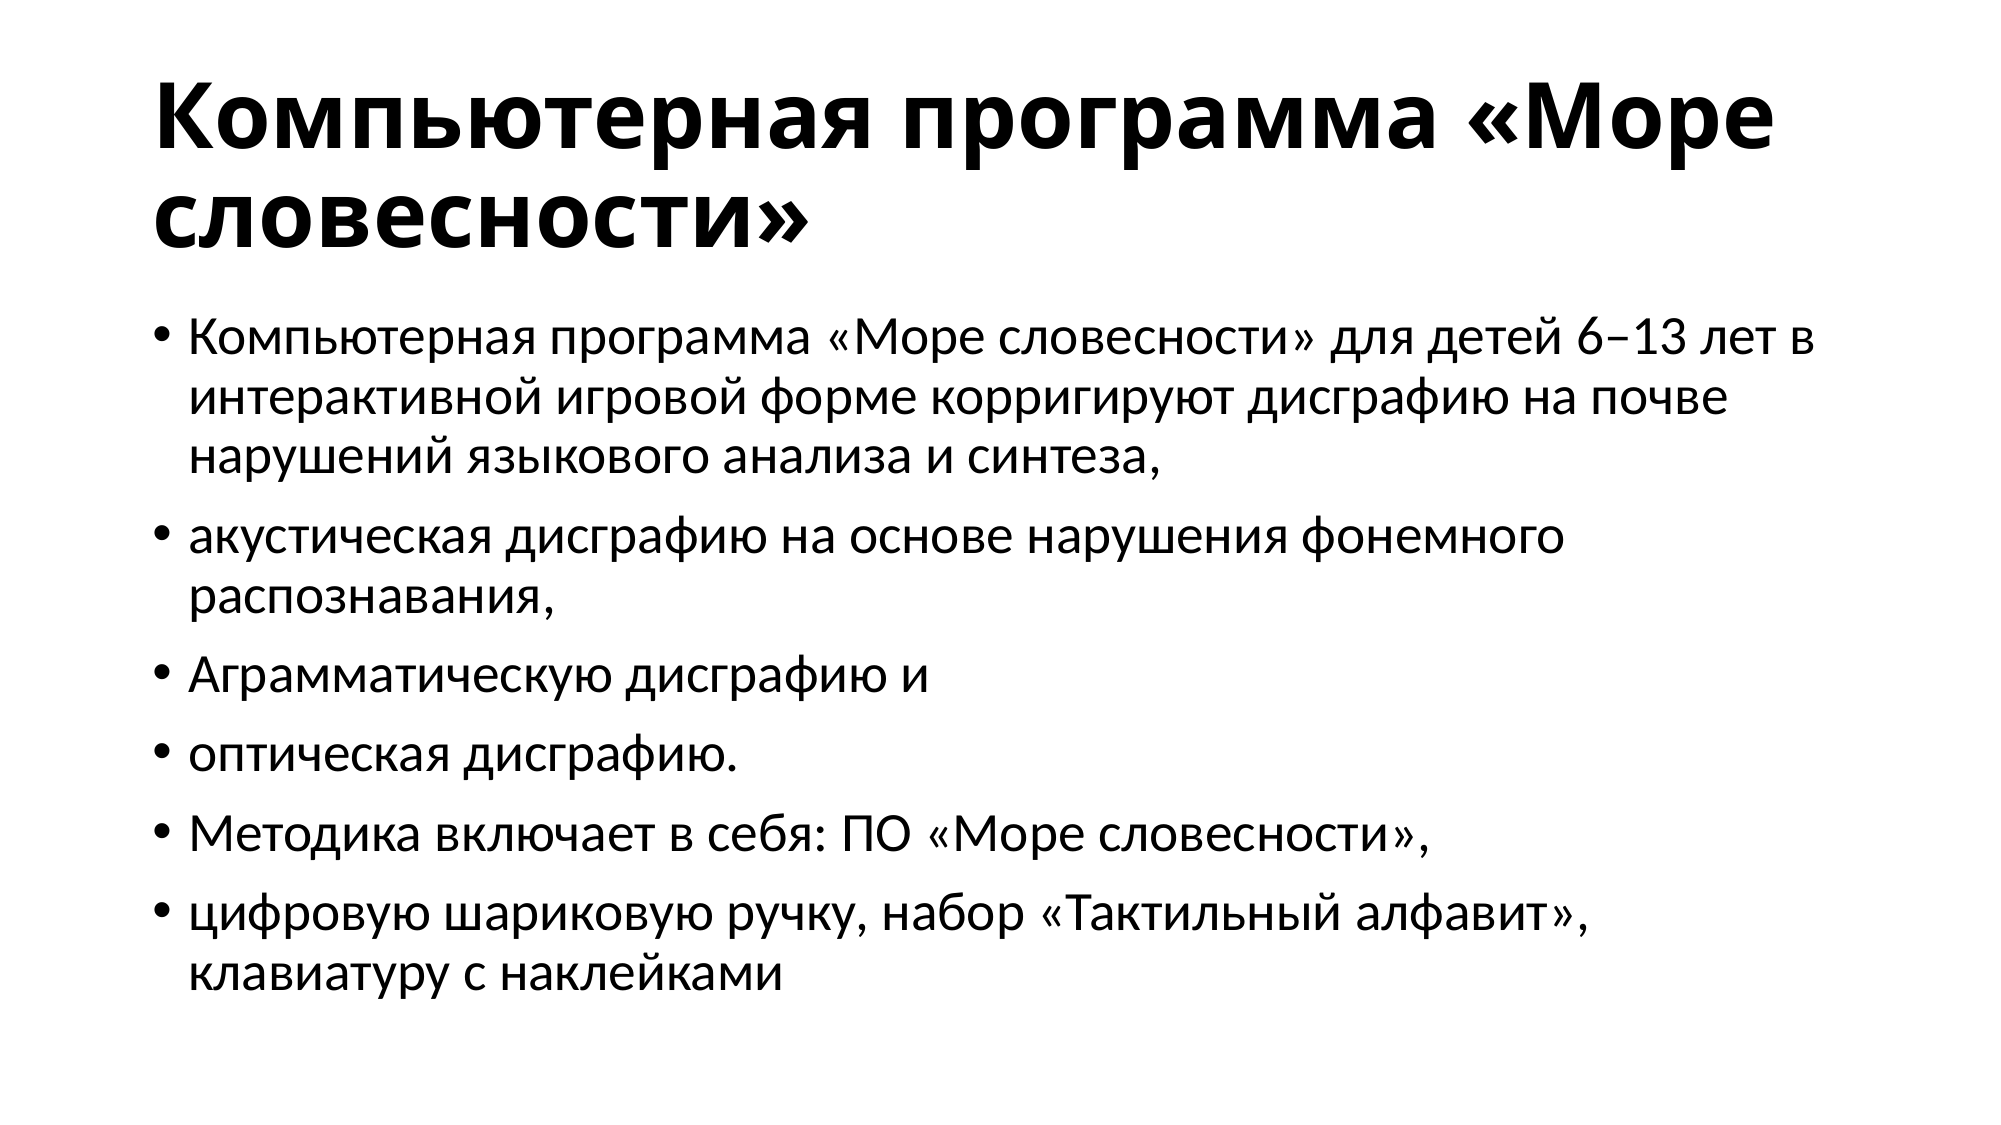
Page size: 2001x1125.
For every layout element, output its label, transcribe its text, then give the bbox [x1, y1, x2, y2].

list Компьютерная программа «Море словесности» для детей 6–13 лет в интерактивной игровой форме корригируют дисграфию на почве нарушений языкового анализа и синтеза, акустическая дисграфию на основе нарушения фонемного распознавания, Аграмматическую дисграфию и оптическая дисграфию. Методика включает в себя: ПО «Море словесности», цифровую шариковую ручку, набор «Тактильный алфавит», клавиатуру с наклейками [137, 299, 1863, 1014]
title Компьютерная программа «Море словесности» [137, 59, 1863, 278]
